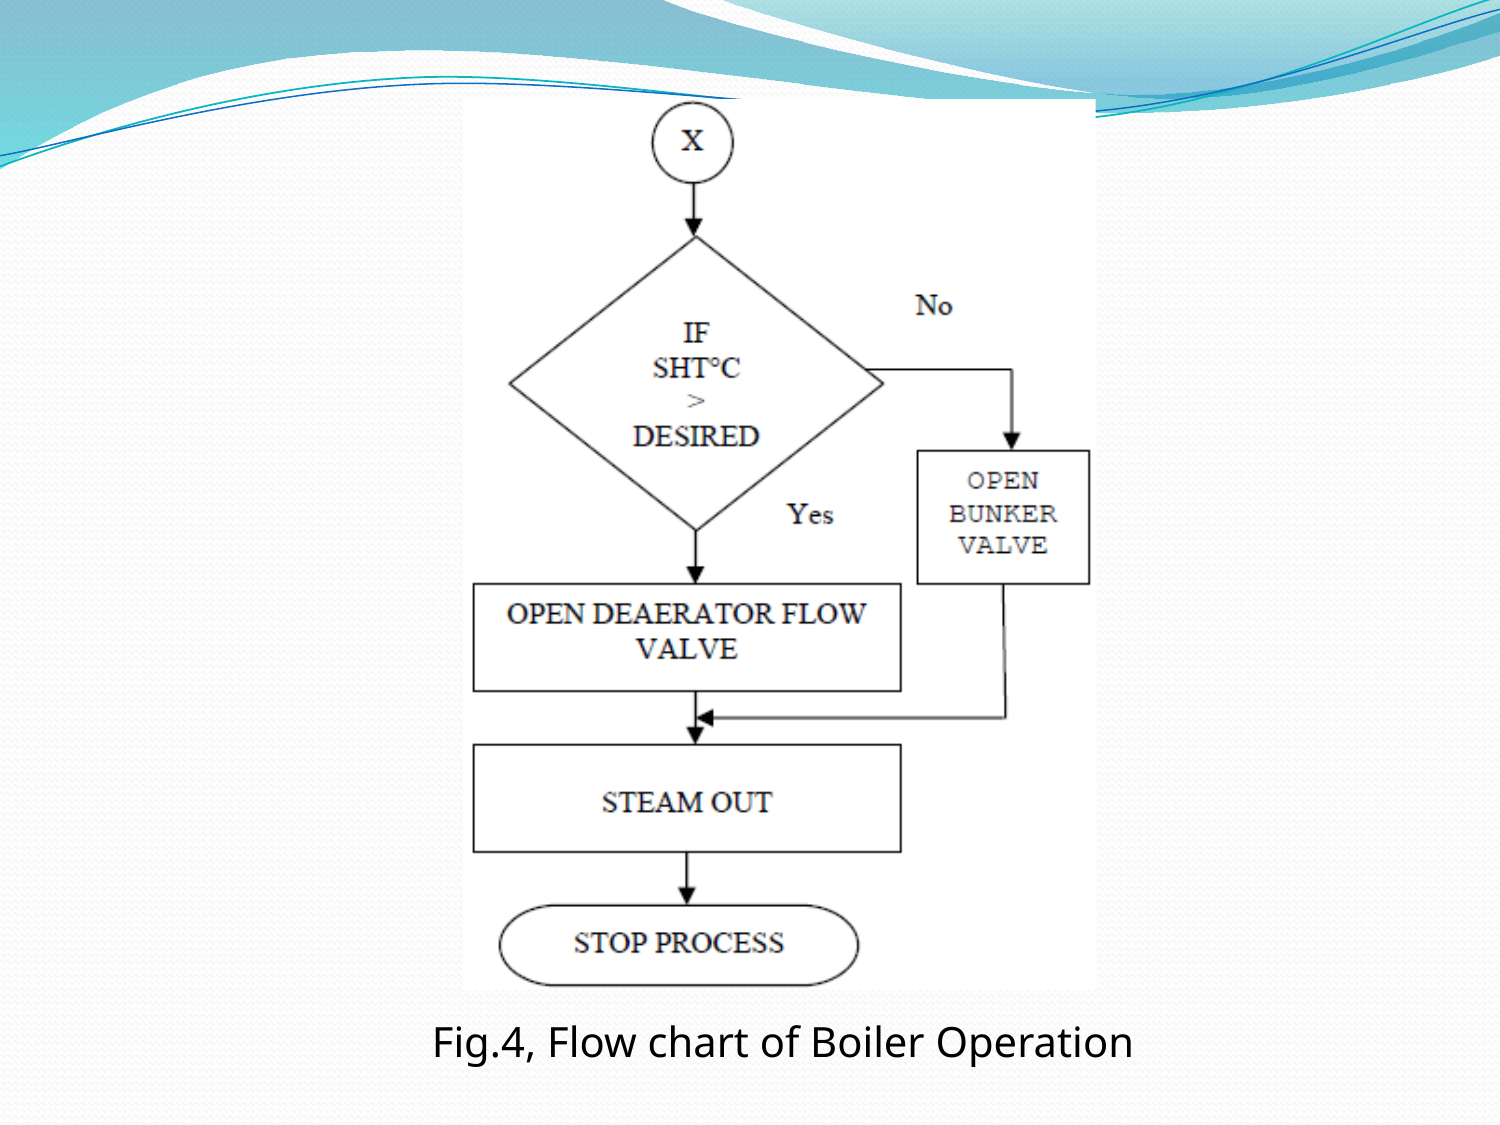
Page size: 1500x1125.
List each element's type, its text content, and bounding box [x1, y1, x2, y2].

picture [462, 99, 1096, 990]
text_box Fig.4, Flow chart of Boiler Operation [417, 1008, 1160, 1074]
